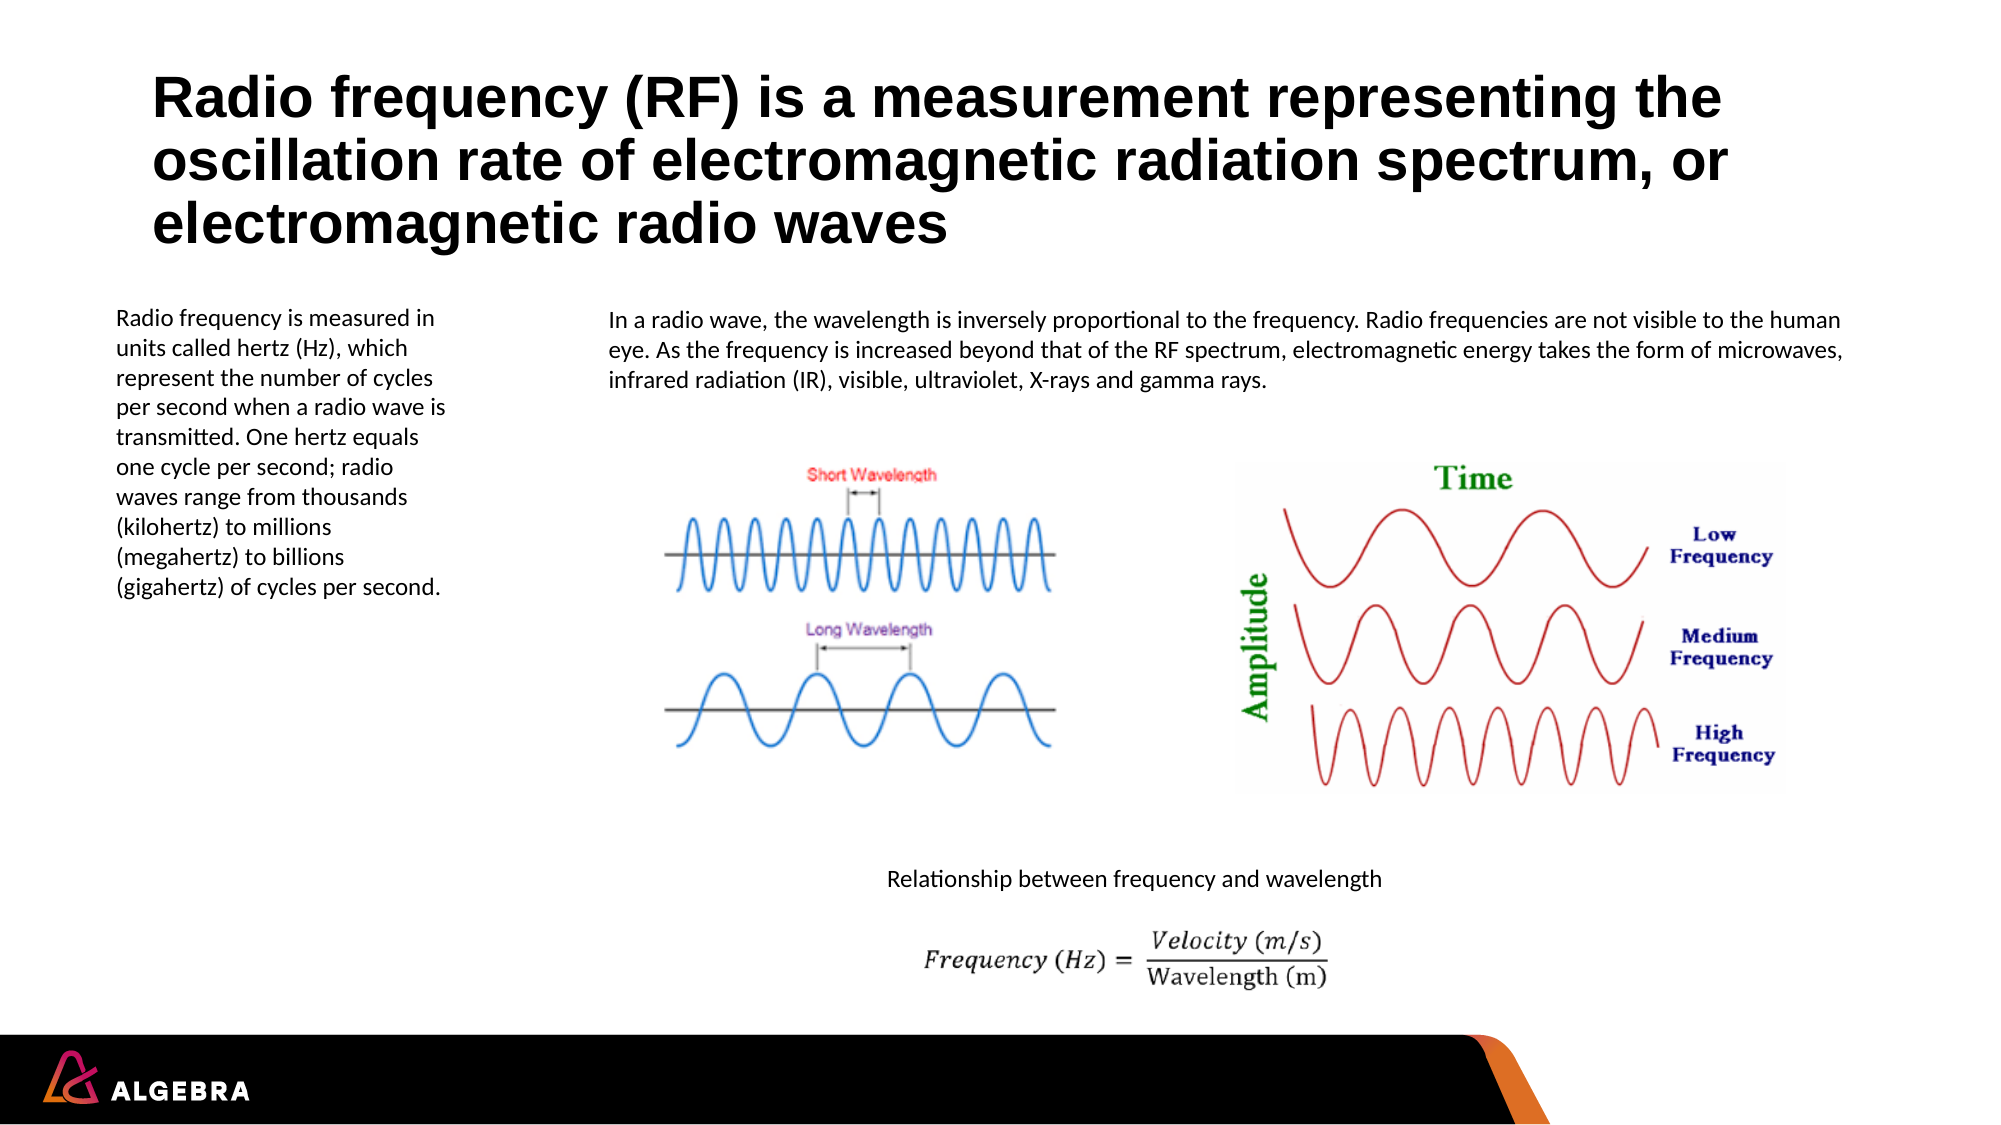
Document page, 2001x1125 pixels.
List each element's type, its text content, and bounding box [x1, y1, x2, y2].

picture [627, 456, 1079, 783]
picture [1235, 462, 1786, 794]
picture [0, 1034, 1733, 1125]
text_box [872, 854, 1448, 1013]
text_box In a radio wave, the wavelength is inversely proportional to the frequency. Radio frequencies are not visible to the human eye. As the frequency is increased beyond that of the RF spectrum, electromagnetic energy takes the form of microwaves, infrared radiation (IR), visible, ultraviolet, X-rays and gamma rays. [593, 295, 1900, 438]
text_box Radio frequency is measured in units called hertz (Hz), which represent the number of cycles per second when a radio wave is transmitted. One hertz equals one cycle per second; radio waves range from thousands (kilohertz) to millions (megahertz) to billions (gigahertz) of cycles per second. [100, 293, 471, 641]
title Radio frequency (RF) is a measurement representing the oscillation rate of electromagnetic radiation spectrum, or electromagnetic radio waves [137, 59, 1863, 278]
